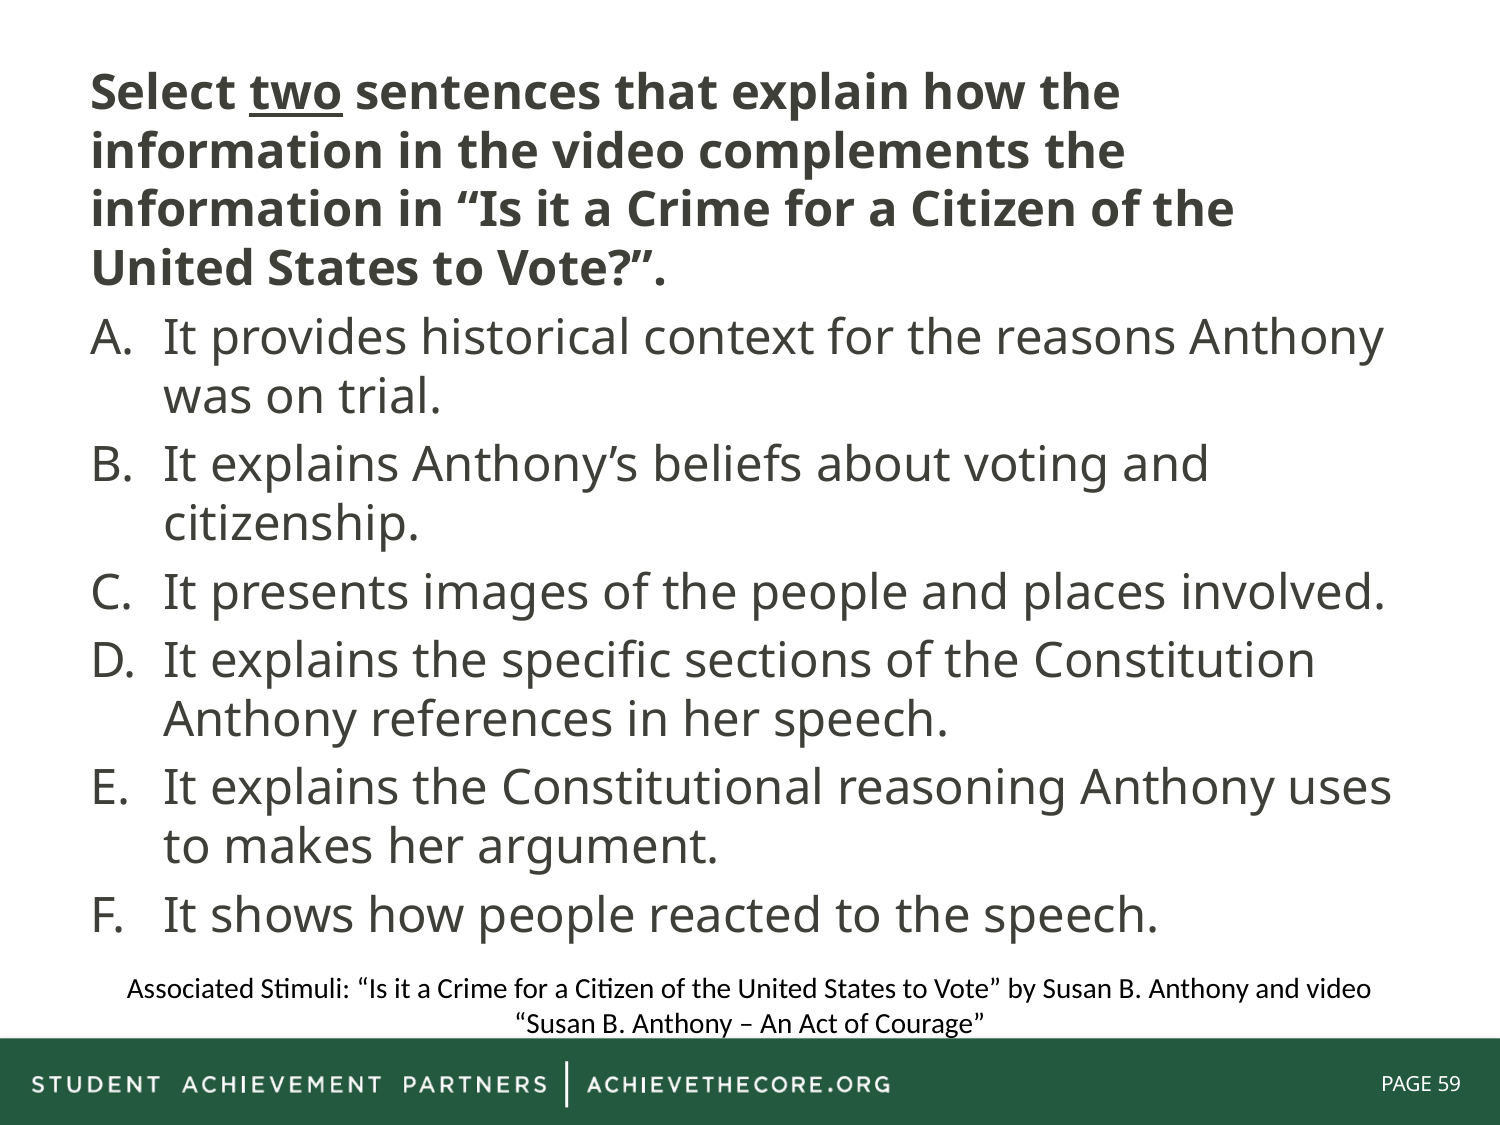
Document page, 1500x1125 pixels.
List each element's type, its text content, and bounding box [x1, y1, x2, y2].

list Select two sentences that explain how the information in the video complements the information in “Is it a Crime for a Citizen of the United States to Vote?”. It provides historical context for the reasons Anthony was on trial. It explains Anthony’s beliefs about voting and citizenship. It presents images of the people and places involved. It explains the specific sections of the Constitution Anthony references in her speech. It explains the Constitutional reasoning Anthony uses to makes her argument. It shows how people reacted to the speech. [75, 52, 1425, 961]
text_box Associated Stimuli: “Is it a Crime for a Citizen of the United States to Vote” by Susan B. Anthony and video “Susan B. Anthony – An Act of Courage” [74, 961, 1425, 1047]
